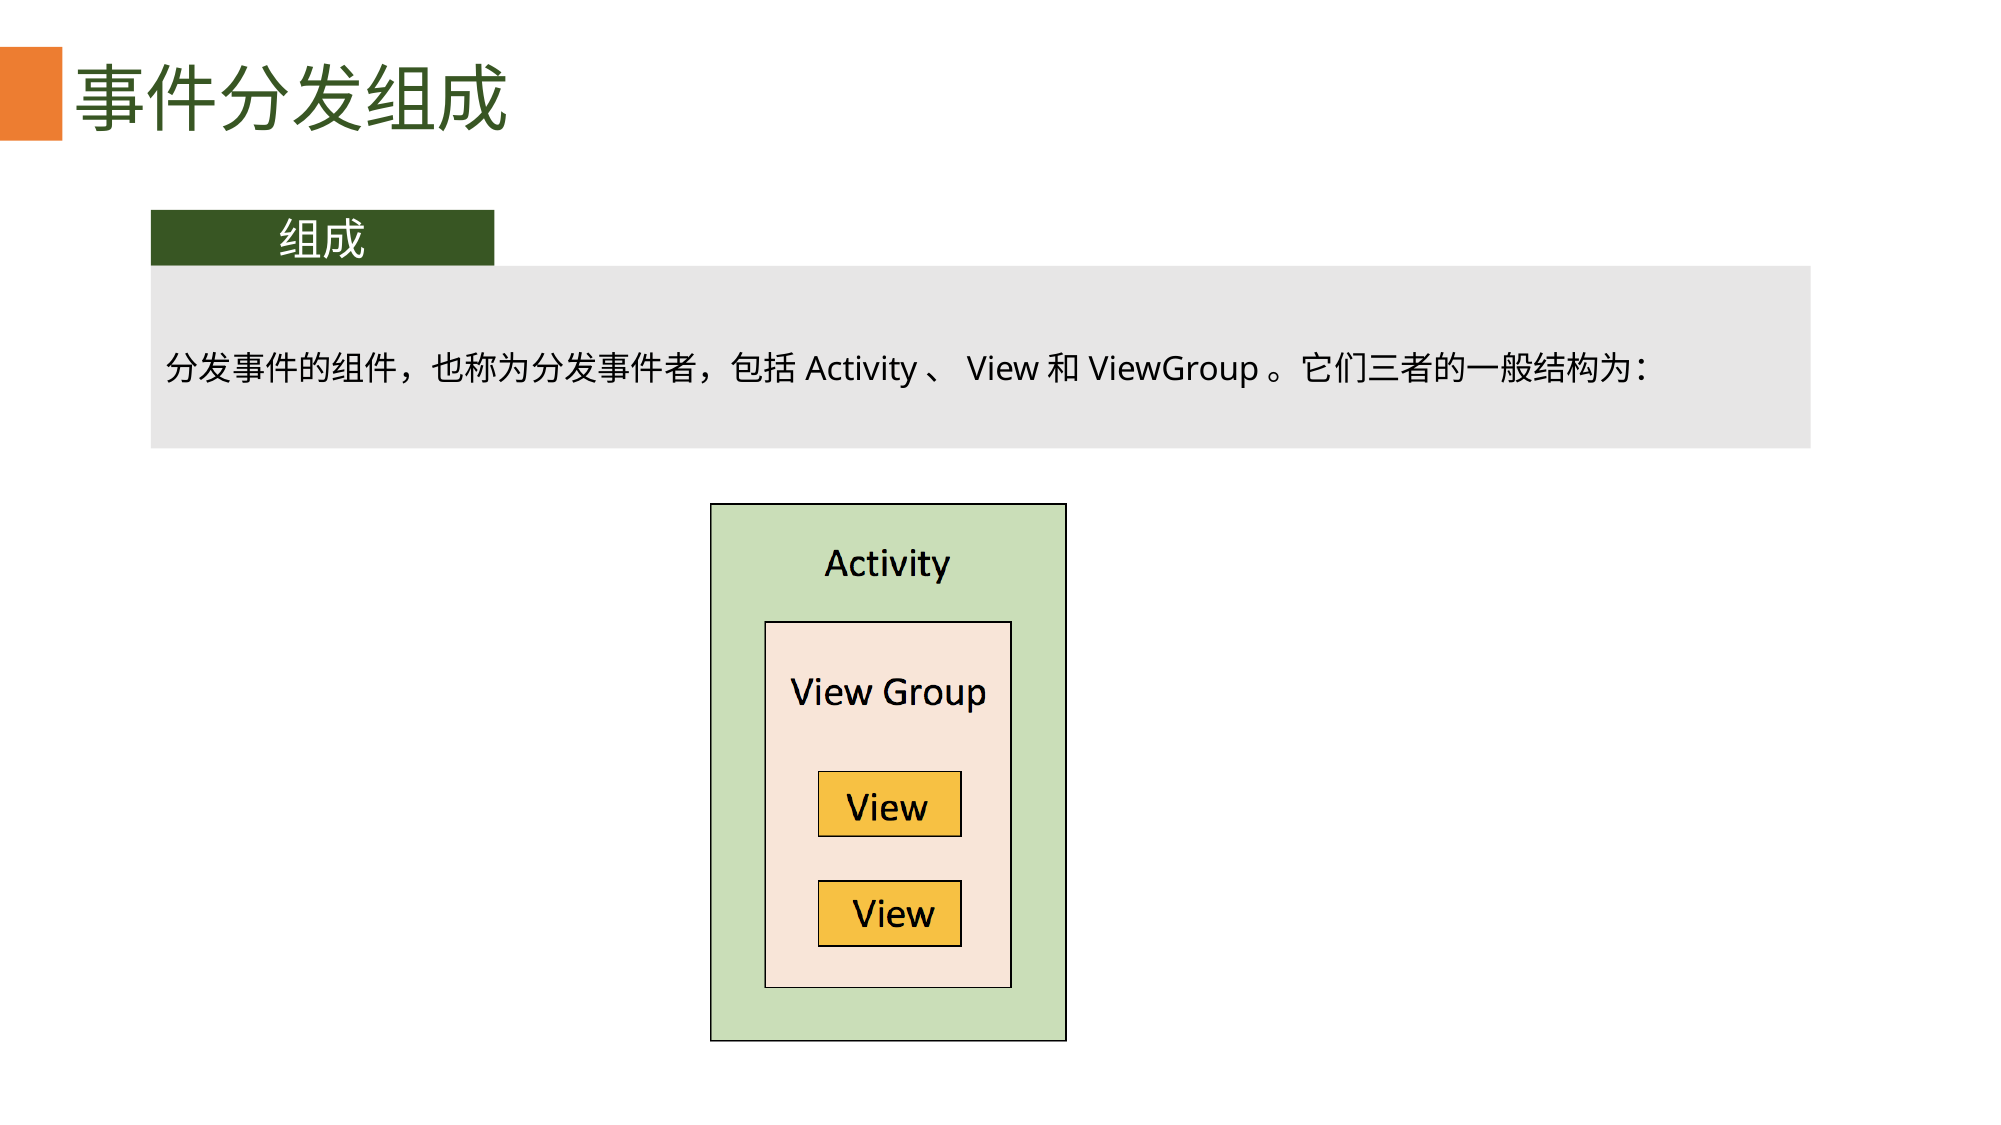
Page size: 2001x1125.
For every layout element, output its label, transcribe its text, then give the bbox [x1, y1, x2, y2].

text_box 分发事件的组件，也称为分发事件者，包括Activity、View和ViewGroup。它们三者的一般结构为： [150, 265, 1812, 449]
text_box 组成 [150, 209, 495, 265]
picture [180, 468, 1574, 1066]
text_box 事件分发组成 [62, 47, 1938, 144]
